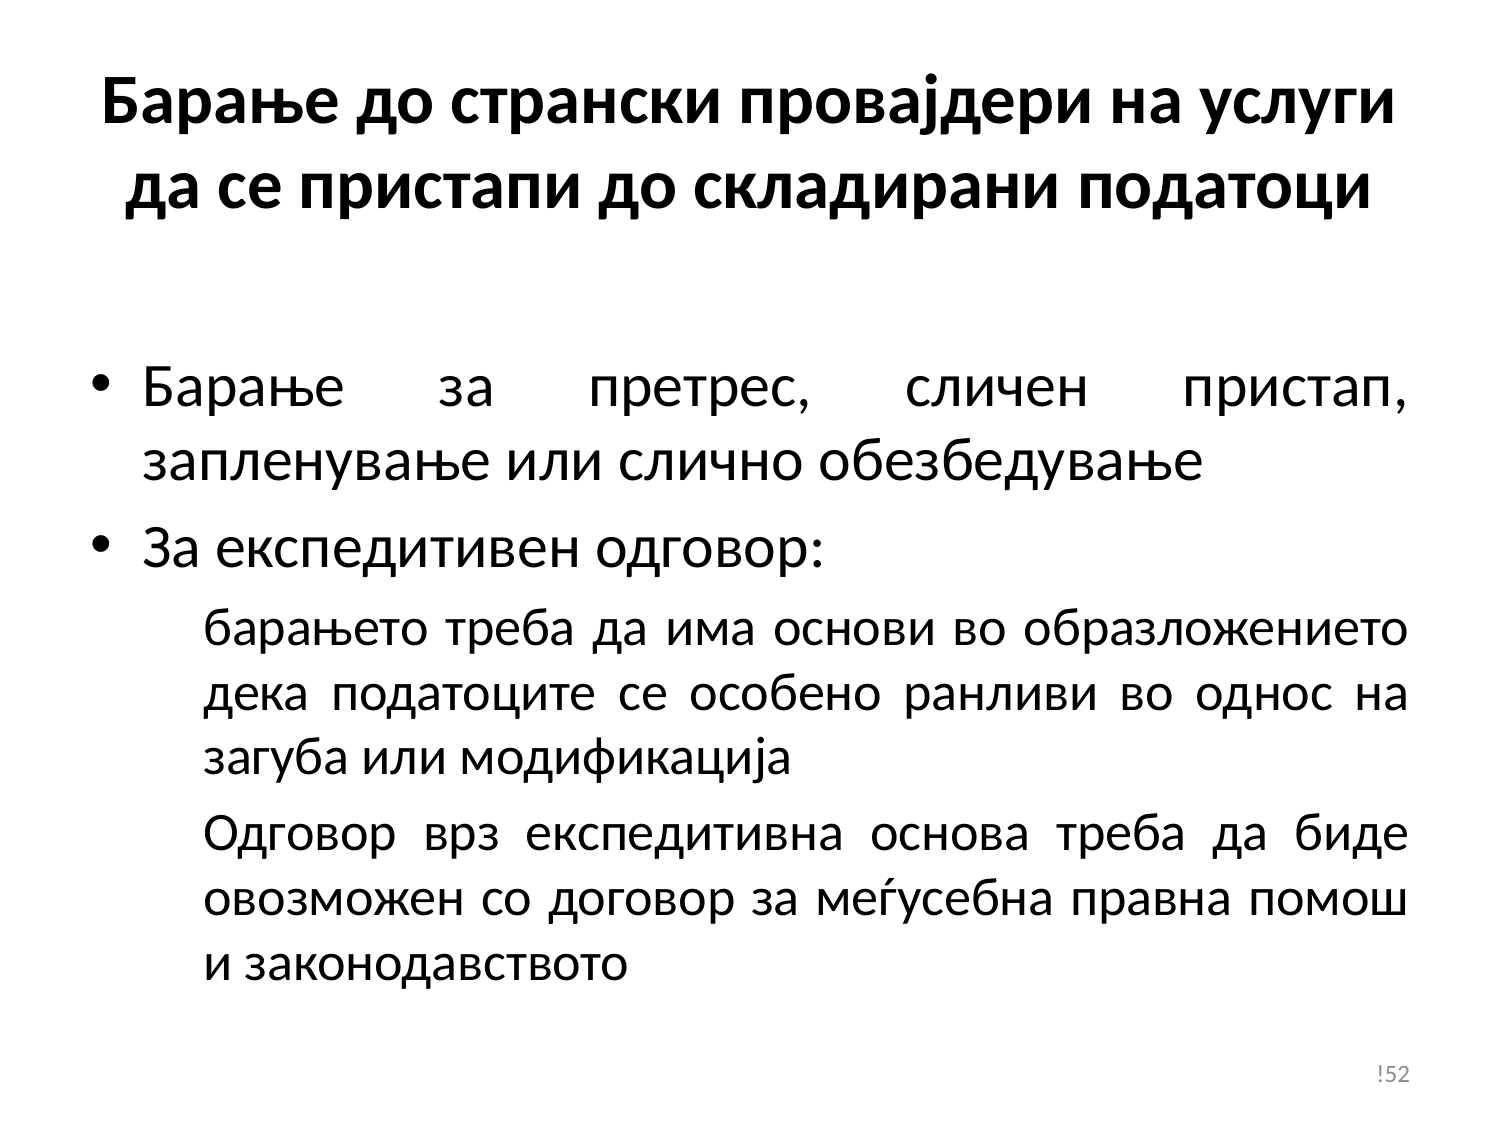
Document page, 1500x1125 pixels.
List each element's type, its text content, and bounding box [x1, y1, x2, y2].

title Барање до странски провајдери на услуги да се пристапи до складирани податоци [75, 45, 1425, 233]
slide_number !52 [1074, 1042, 1425, 1103]
list Барање за претрес, сличен пристап, запленување или слично обезбедување За експедитивен одговор: барањето треба да има основи во образложението дека податоците се особено ранливи во однос на загуба или модификација Одговор врз експедитивна основа треба да биде овозможен со договор за меѓусебна правна помош и законодавството [75, 336, 1425, 1005]
